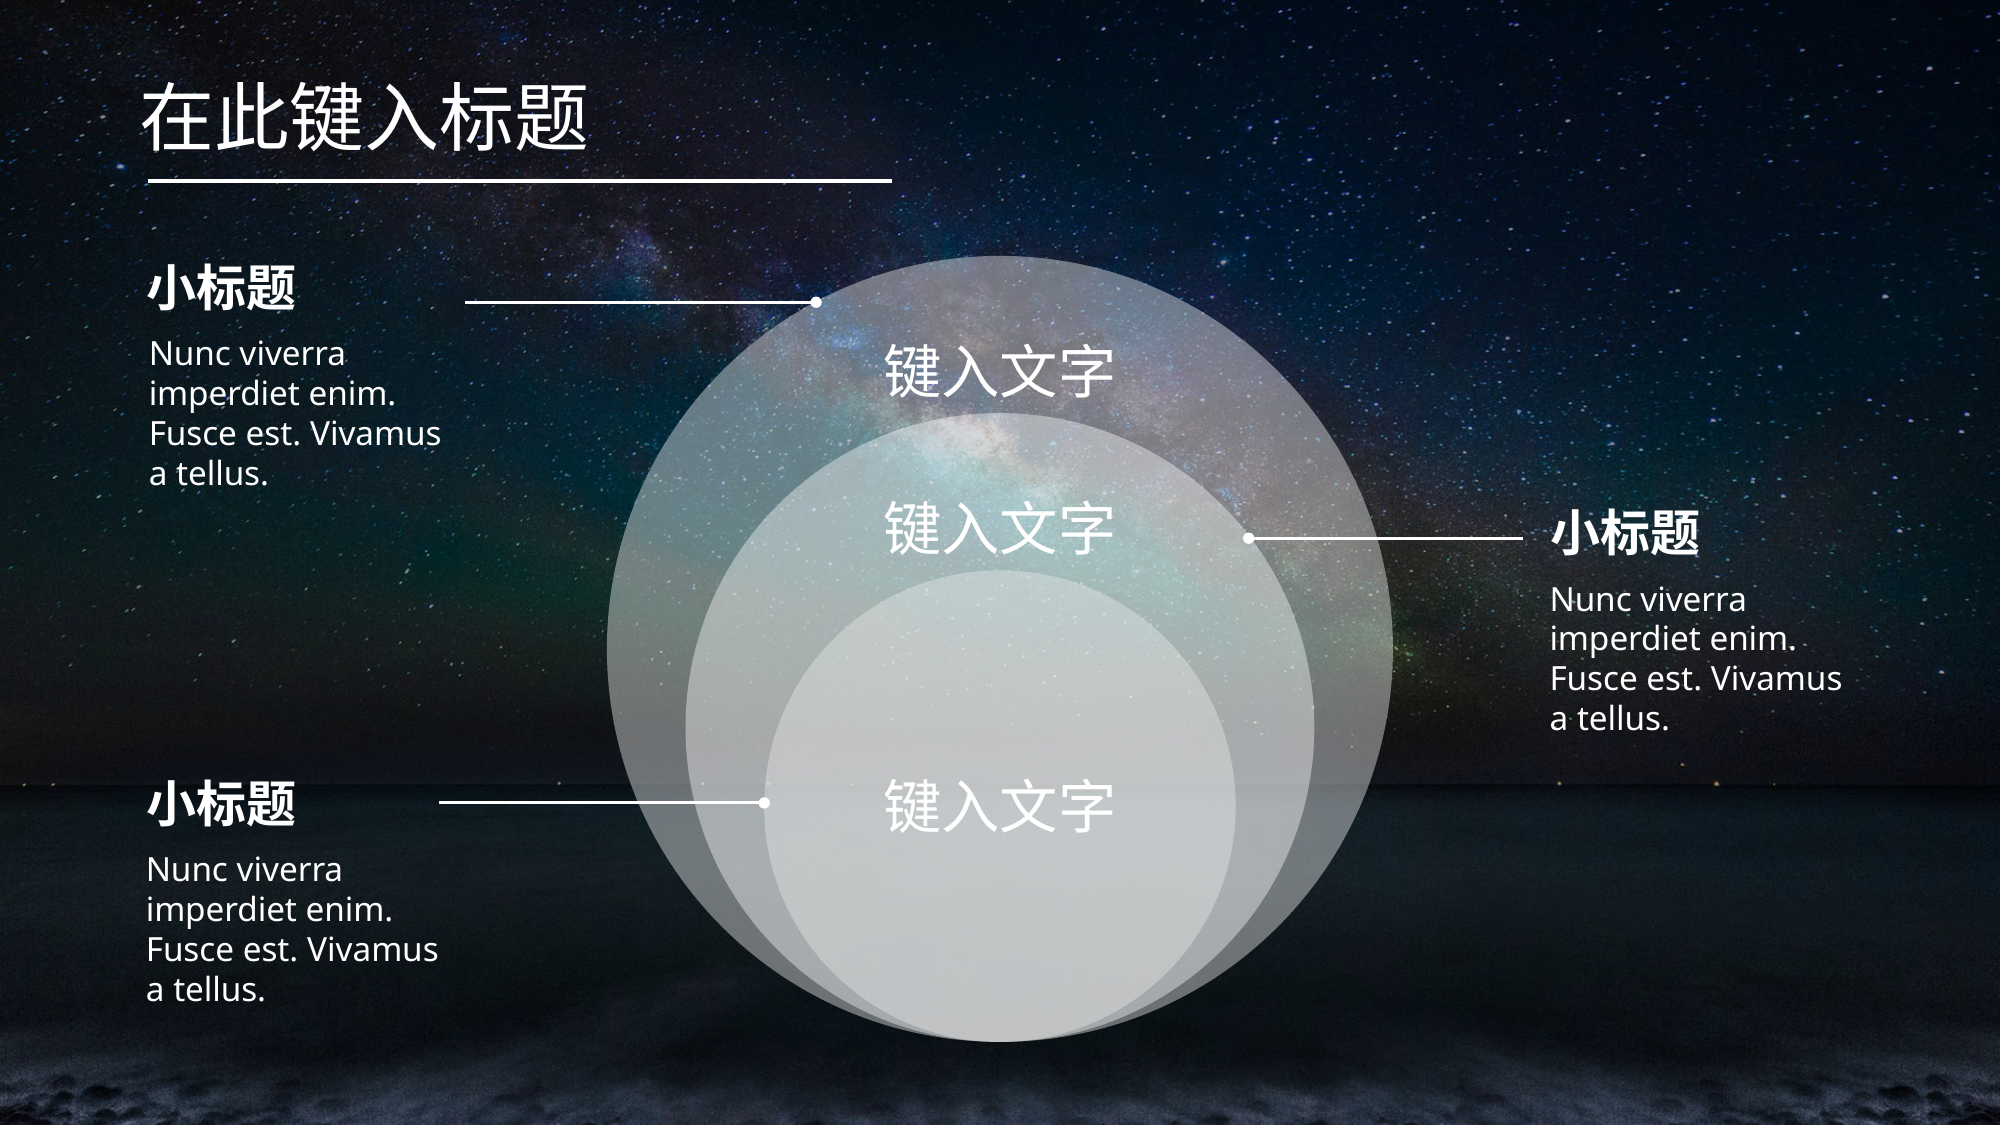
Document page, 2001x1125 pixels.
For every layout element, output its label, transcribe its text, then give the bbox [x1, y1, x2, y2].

text_box 小标题 [131, 765, 312, 840]
text_box Nunc viverra imperdiet enim. Fusce est. Vivamus a tellus. [1534, 570, 1878, 745]
text_box Nunc viverra imperdiet enim. Fusce est. Vivamus a tellus. [134, 324, 477, 500]
text_box Nunc viverra imperdiet enim. Fusce est. Vivamus a tellus. [130, 840, 474, 1016]
text_box 在此键入标题 [124, 63, 605, 169]
text_box 小标题 [131, 248, 312, 324]
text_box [606, 255, 1393, 1042]
text_box 小标题 [1535, 494, 1716, 570]
picture [0, 0, 2000, 1125]
